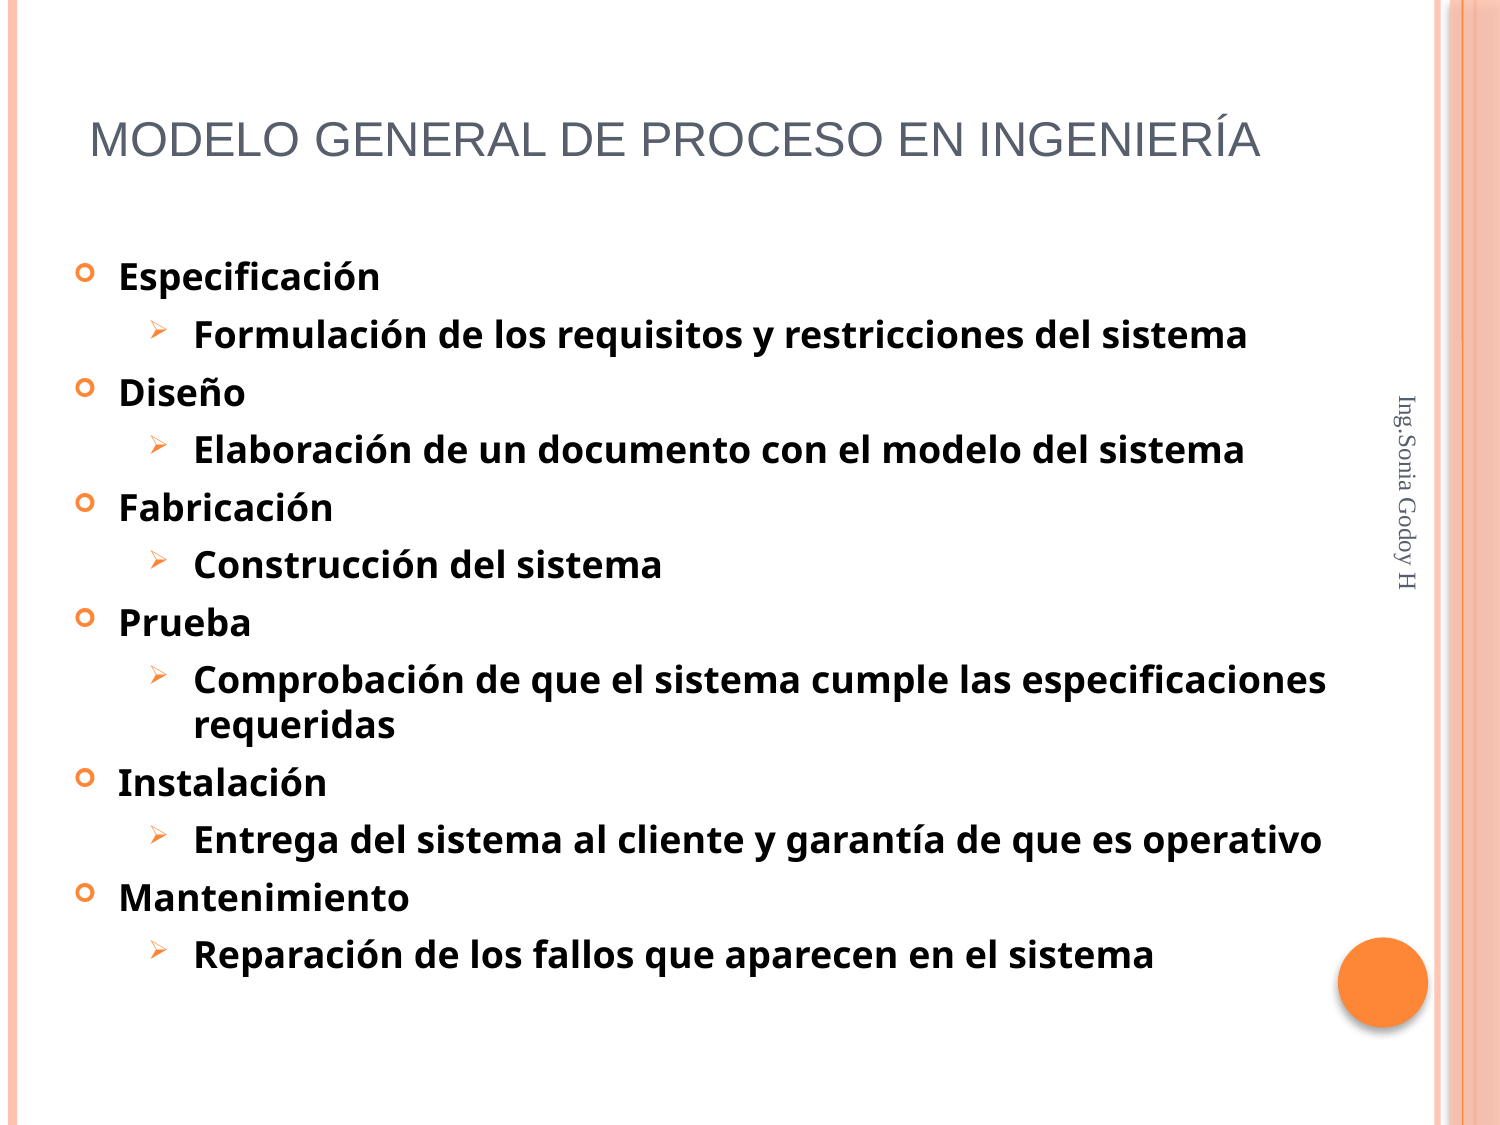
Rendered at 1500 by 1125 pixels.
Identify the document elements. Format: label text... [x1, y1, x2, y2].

title Modelo general de proceso en Ingeniería [75, 45, 1300, 233]
footer Ing.Sonia Godoy H [1379, 380, 1440, 906]
text_box Especificación Formulación de los requisitos y restricciones del sistema Diseño Elaboración de un documento con el modelo del sistema Fabricación Construcción del sistema Prueba Comprobación de que el sistema cumple las especificaciones requeridas Instalación Entrega del sistema al cliente y garantía de que es operativo Mantenimiento Reparación de los fallos que aparecen en el sistema [58, 246, 1442, 1008]
